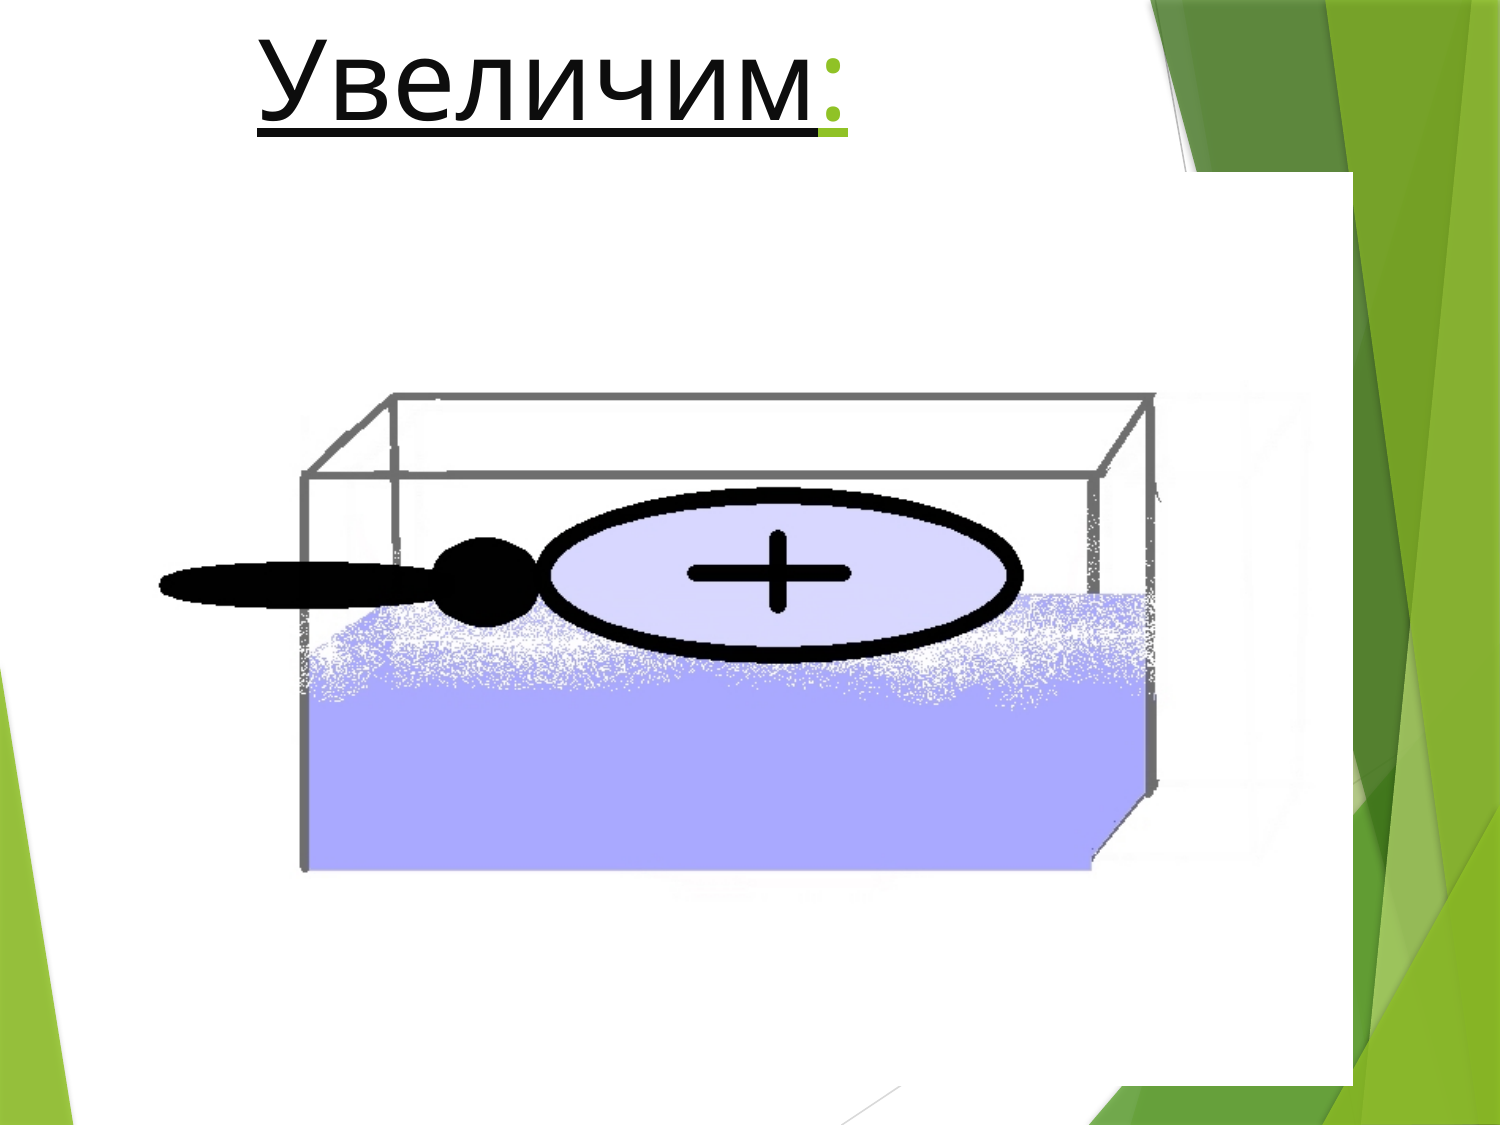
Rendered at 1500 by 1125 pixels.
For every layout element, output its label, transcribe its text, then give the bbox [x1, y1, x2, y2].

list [87, 172, 1354, 1086]
title Увеличим: [242, 0, 1393, 213]
